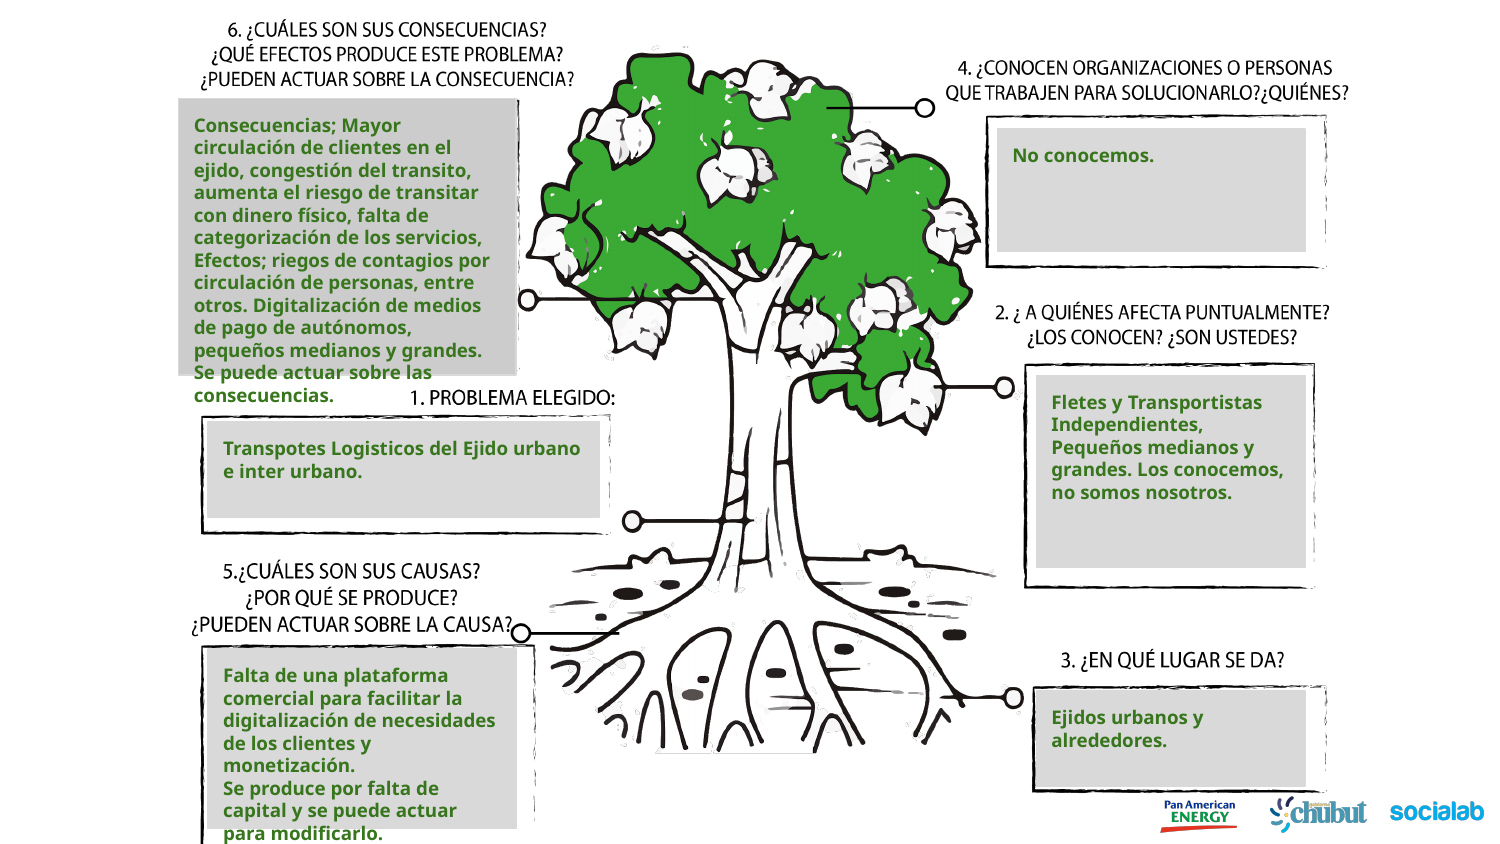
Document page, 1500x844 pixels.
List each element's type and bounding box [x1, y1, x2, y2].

picture [186, 0, 1500, 844]
